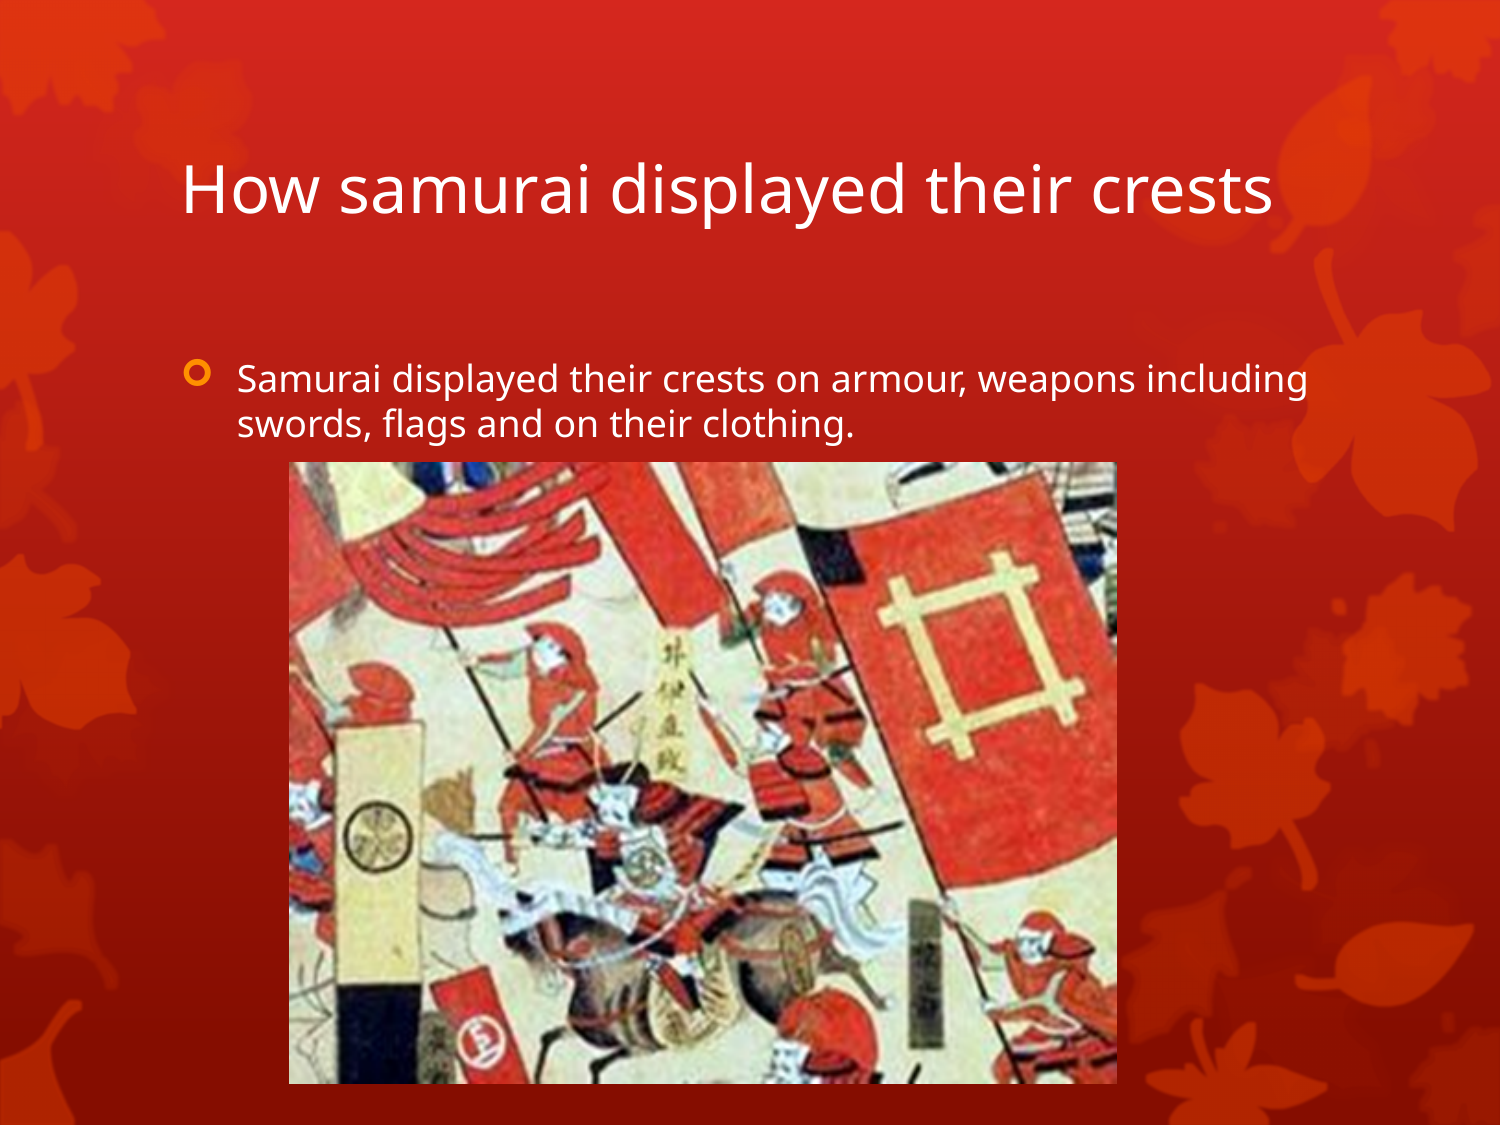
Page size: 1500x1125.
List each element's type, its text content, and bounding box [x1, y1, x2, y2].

list Samurai displayed their crests on armour, weapons including swords, flags and on their clothing. [165, 296, 1335, 504]
title How samurai displayed their crests [165, 110, 1335, 263]
picture [288, 462, 1117, 1084]
